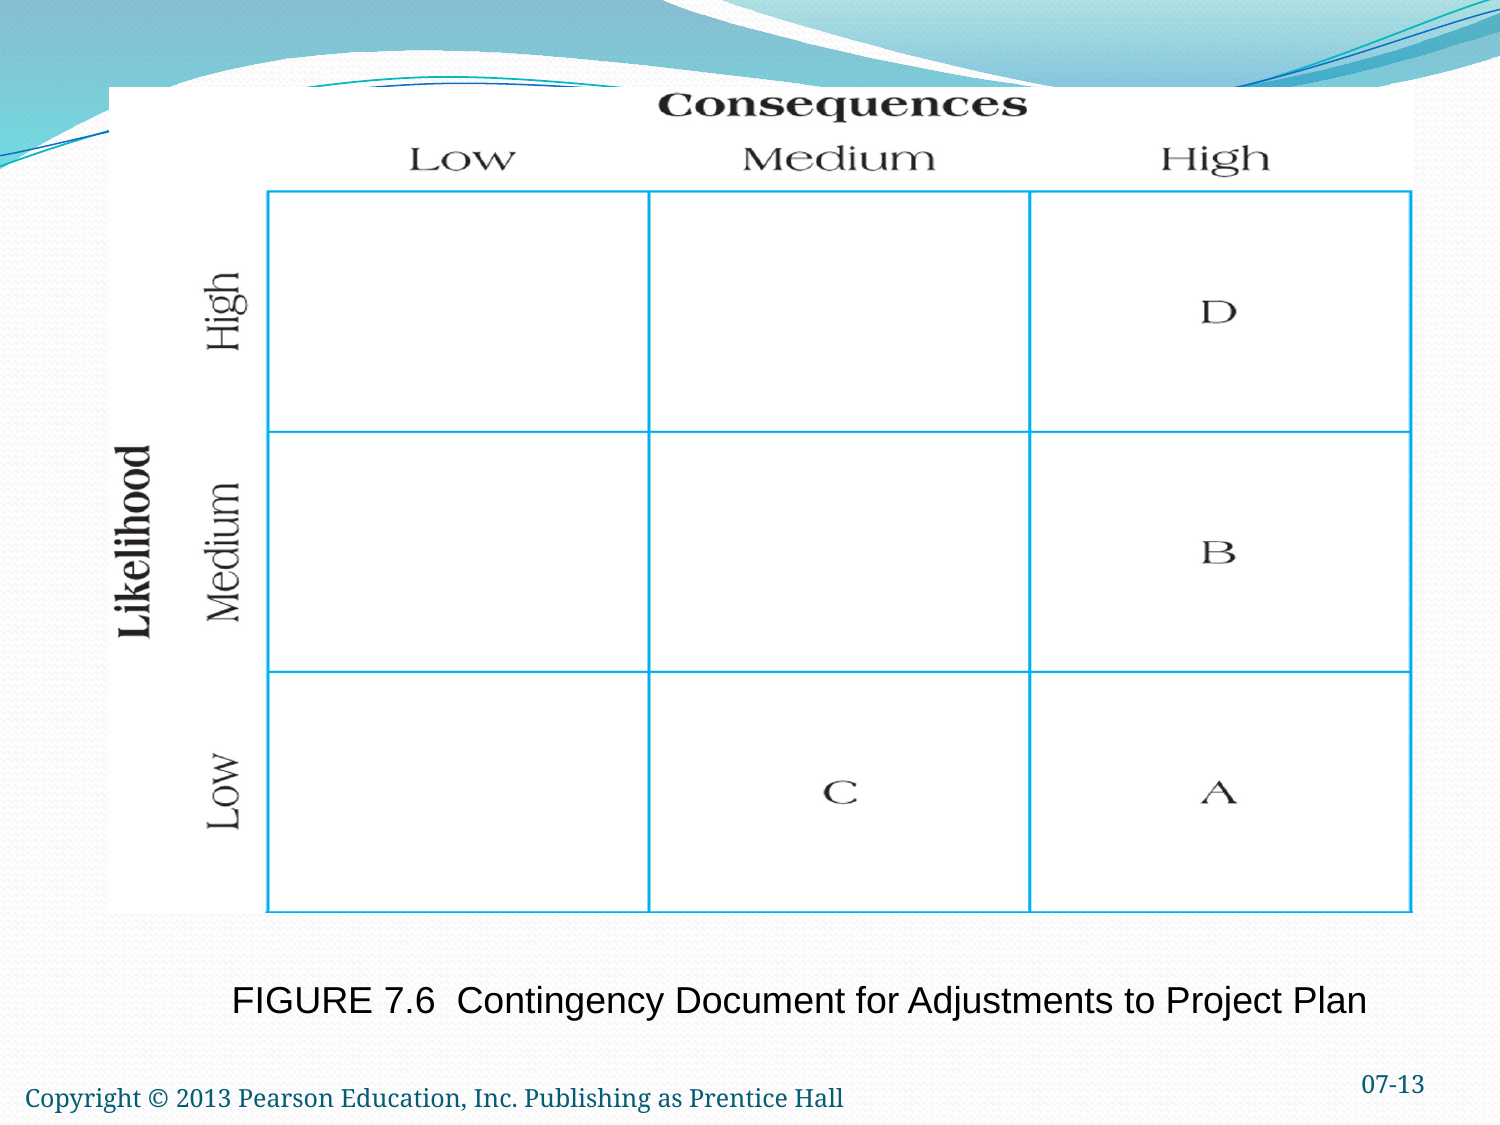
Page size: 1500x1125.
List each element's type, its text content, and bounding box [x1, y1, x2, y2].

picture [651, 193, 1028, 430]
picture [1032, 193, 1409, 430]
picture [1032, 673, 1409, 911]
text_box FIGURE 7.6 Contingency Document for Adjustments to Project Plan [216, 968, 1394, 1029]
picture [270, 433, 647, 670]
picture [1032, 433, 1409, 670]
picture [270, 193, 647, 430]
picture [109, 87, 1413, 913]
picture [651, 673, 1028, 911]
picture [651, 433, 1028, 670]
picture [270, 673, 647, 911]
text_box Copyright © 2013 Pearson Education, Inc. Publishing as Prentice Hall [24, 1074, 988, 1113]
slide_number 07-13 [1299, 1042, 1425, 1103]
